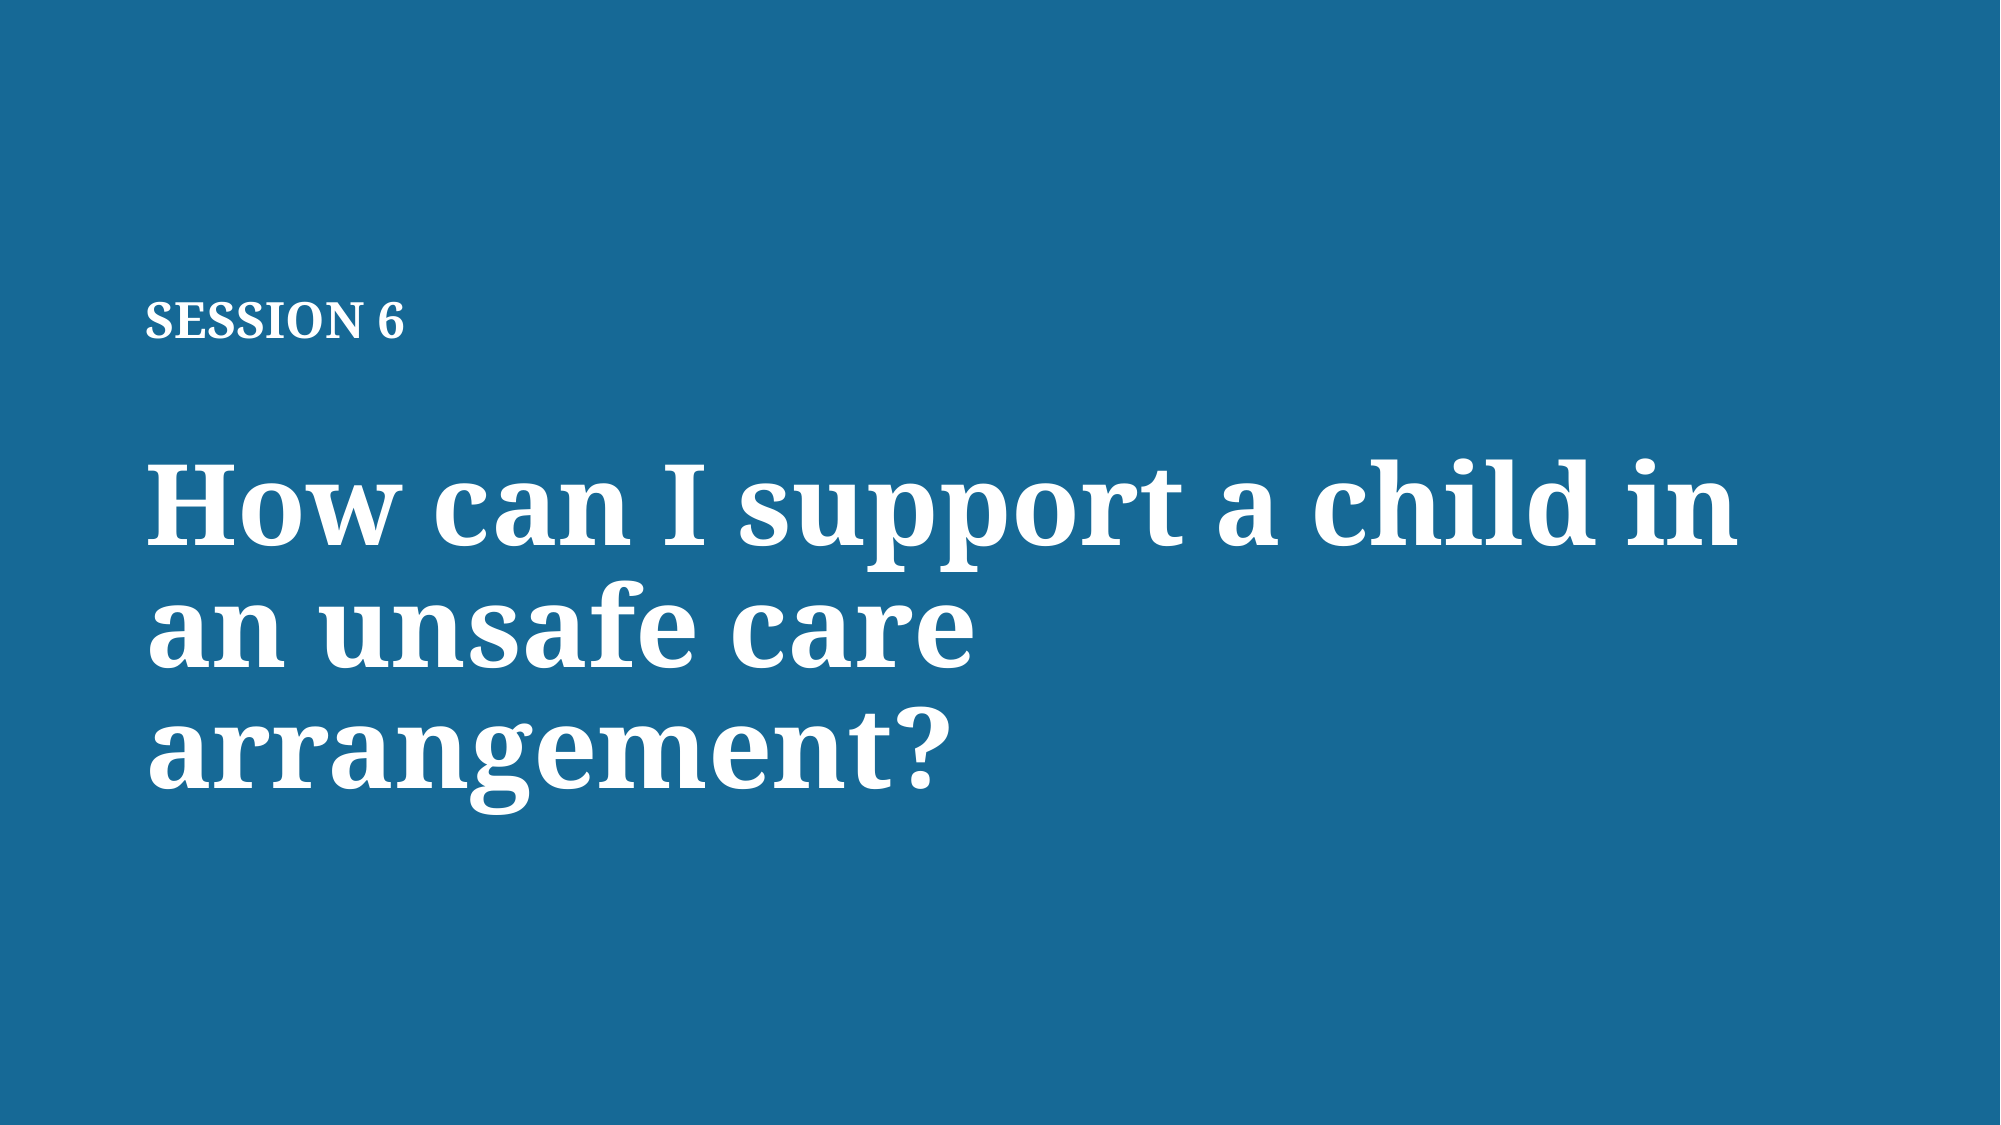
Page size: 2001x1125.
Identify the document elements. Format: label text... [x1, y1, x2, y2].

text_box SESSION 6 How can I support a child in an unsafe care arrangement? [130, 508, 1792, 601]
